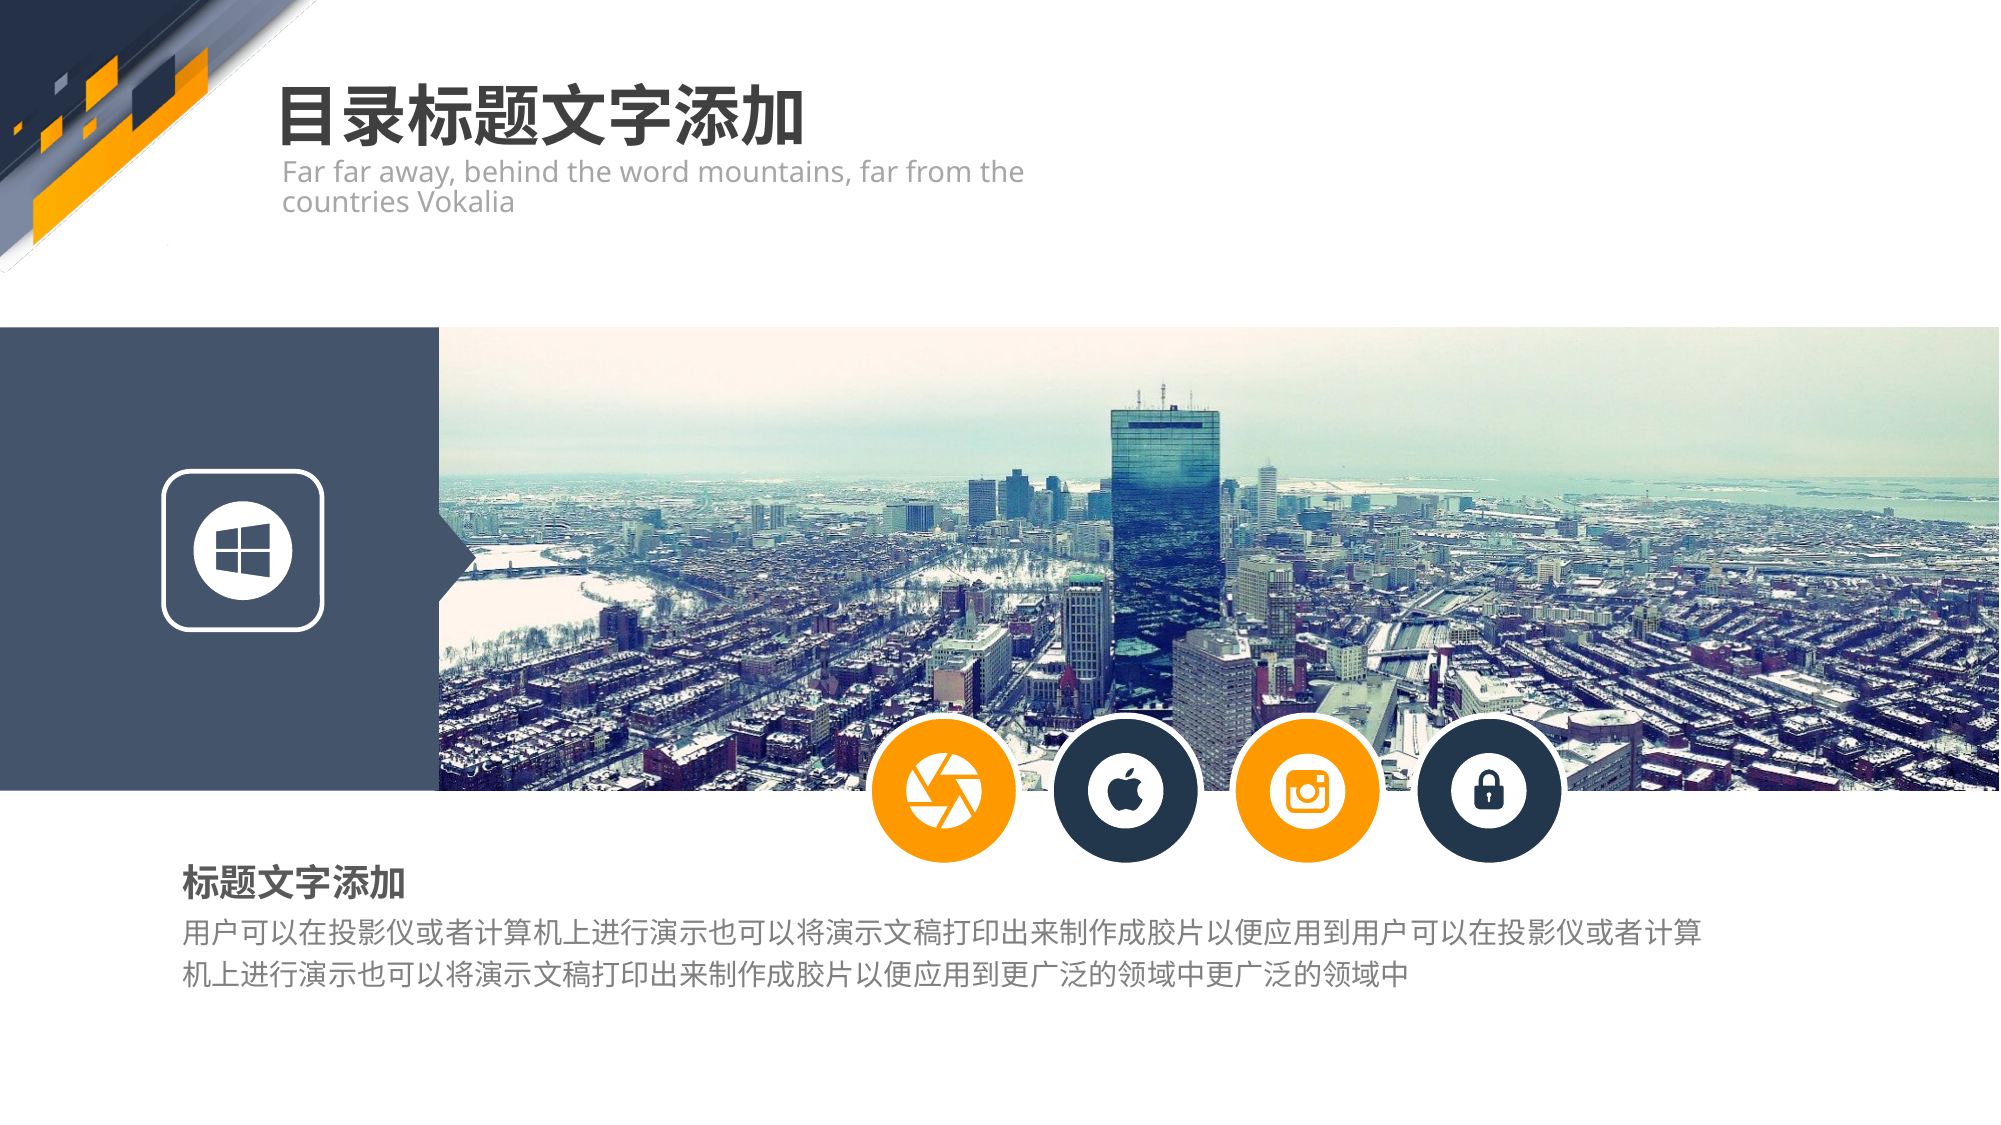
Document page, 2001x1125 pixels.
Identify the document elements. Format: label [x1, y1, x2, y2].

text_box [273, 74, 1135, 190]
picture [1565, 327, 1999, 791]
text_box [0, 327, 1565, 866]
text_box [167, 842, 1741, 997]
picture [0, 0, 388, 330]
